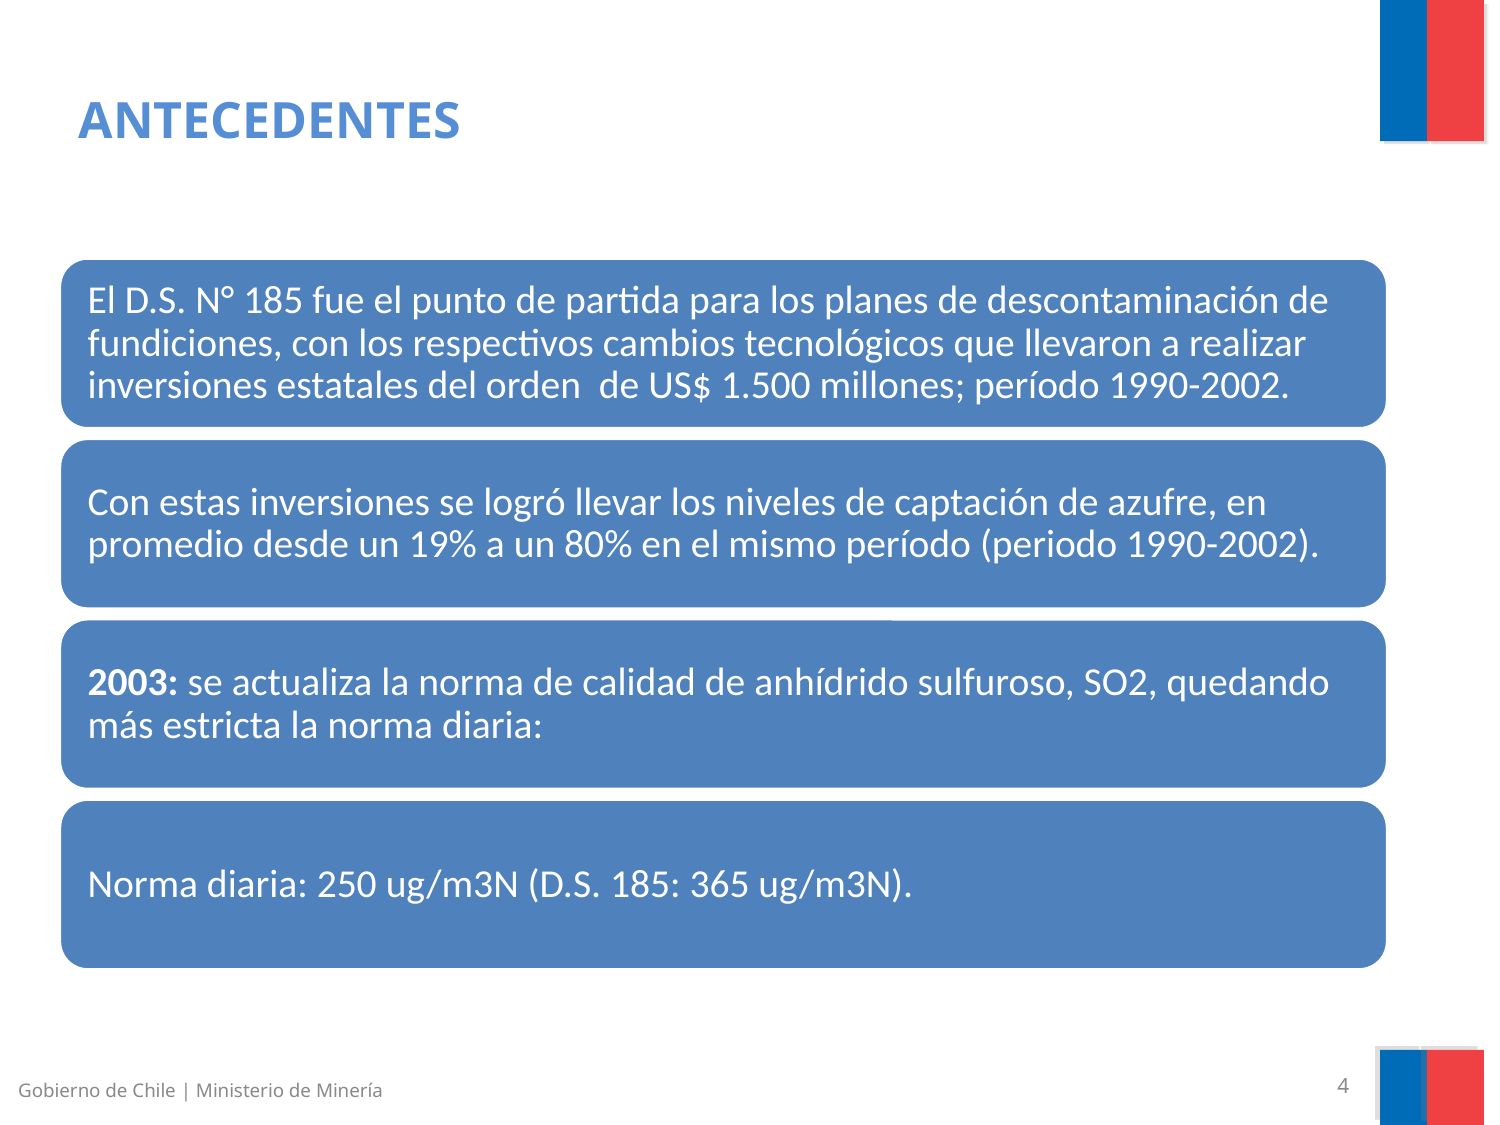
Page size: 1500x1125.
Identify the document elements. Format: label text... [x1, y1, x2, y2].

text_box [58, 202, 1389, 1026]
slide_number 4 [1014, 1070, 1365, 1103]
footer Gobierno de Chile | Ministerio de Minería [3, 1070, 479, 1112]
text_box ANTECEDENTES [63, 81, 1293, 157]
